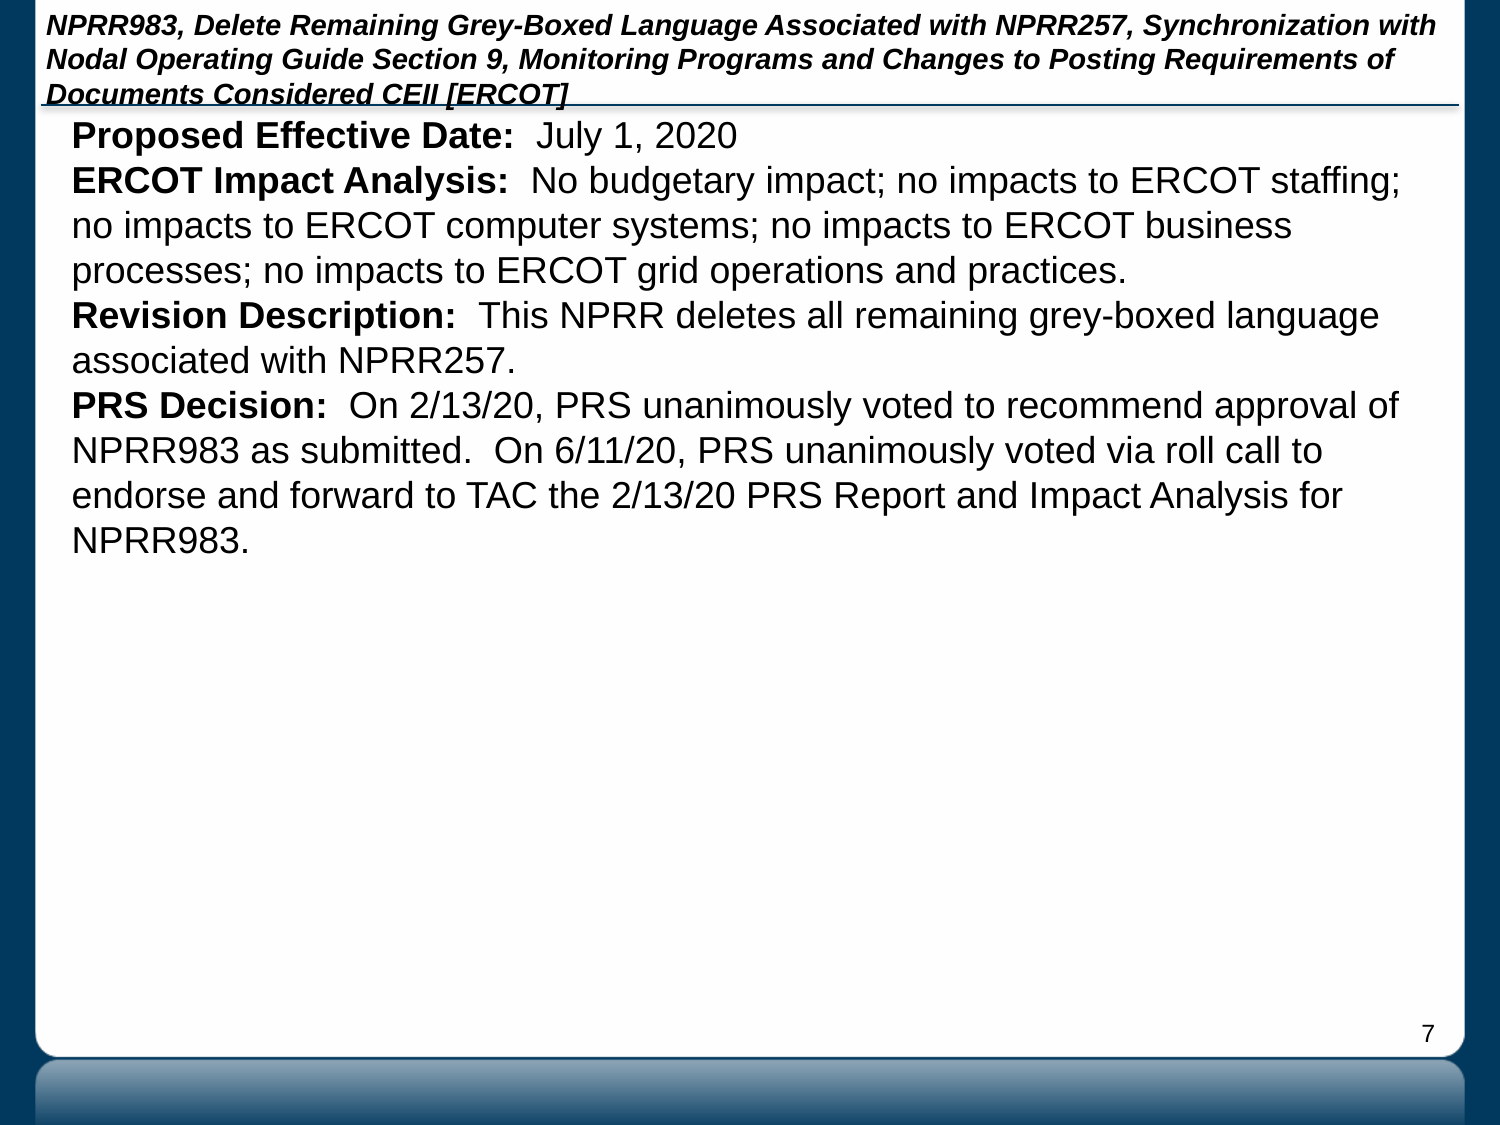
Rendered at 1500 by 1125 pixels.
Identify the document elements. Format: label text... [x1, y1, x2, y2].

title NPRR983, Delete Remaining Grey-Boxed Language Associated with NPRR257, Synchronization with Nodal Operating Guide Section 9, Monitoring Programs and Changes to Posting Requirements of Documents Considered CEII [ERCOT] [31, 20, 1464, 97]
picture [35, 0, 1465, 1125]
text_box Proposed Effective Date: July 1, 2020 ERCOT Impact Analysis: No budgetary impact; no impacts to ERCOT staffing; no impacts to ERCOT computer systems; no impacts to ERCOT business processes; no impacts to ERCOT grid operations and practices. Revision Description: This NPRR deletes all remaining grey-boxed language associated with NPRR257. PRS Decision: On 2/13/20, PRS unanimously voted to recommend approval of NPRR983 as submitted. On 6/11/20, PRS unanimously voted via roll call to endorse and forward to TAC the 2/13/20 PRS Report and Impact Analysis for NPRR983. [56, 103, 1448, 569]
